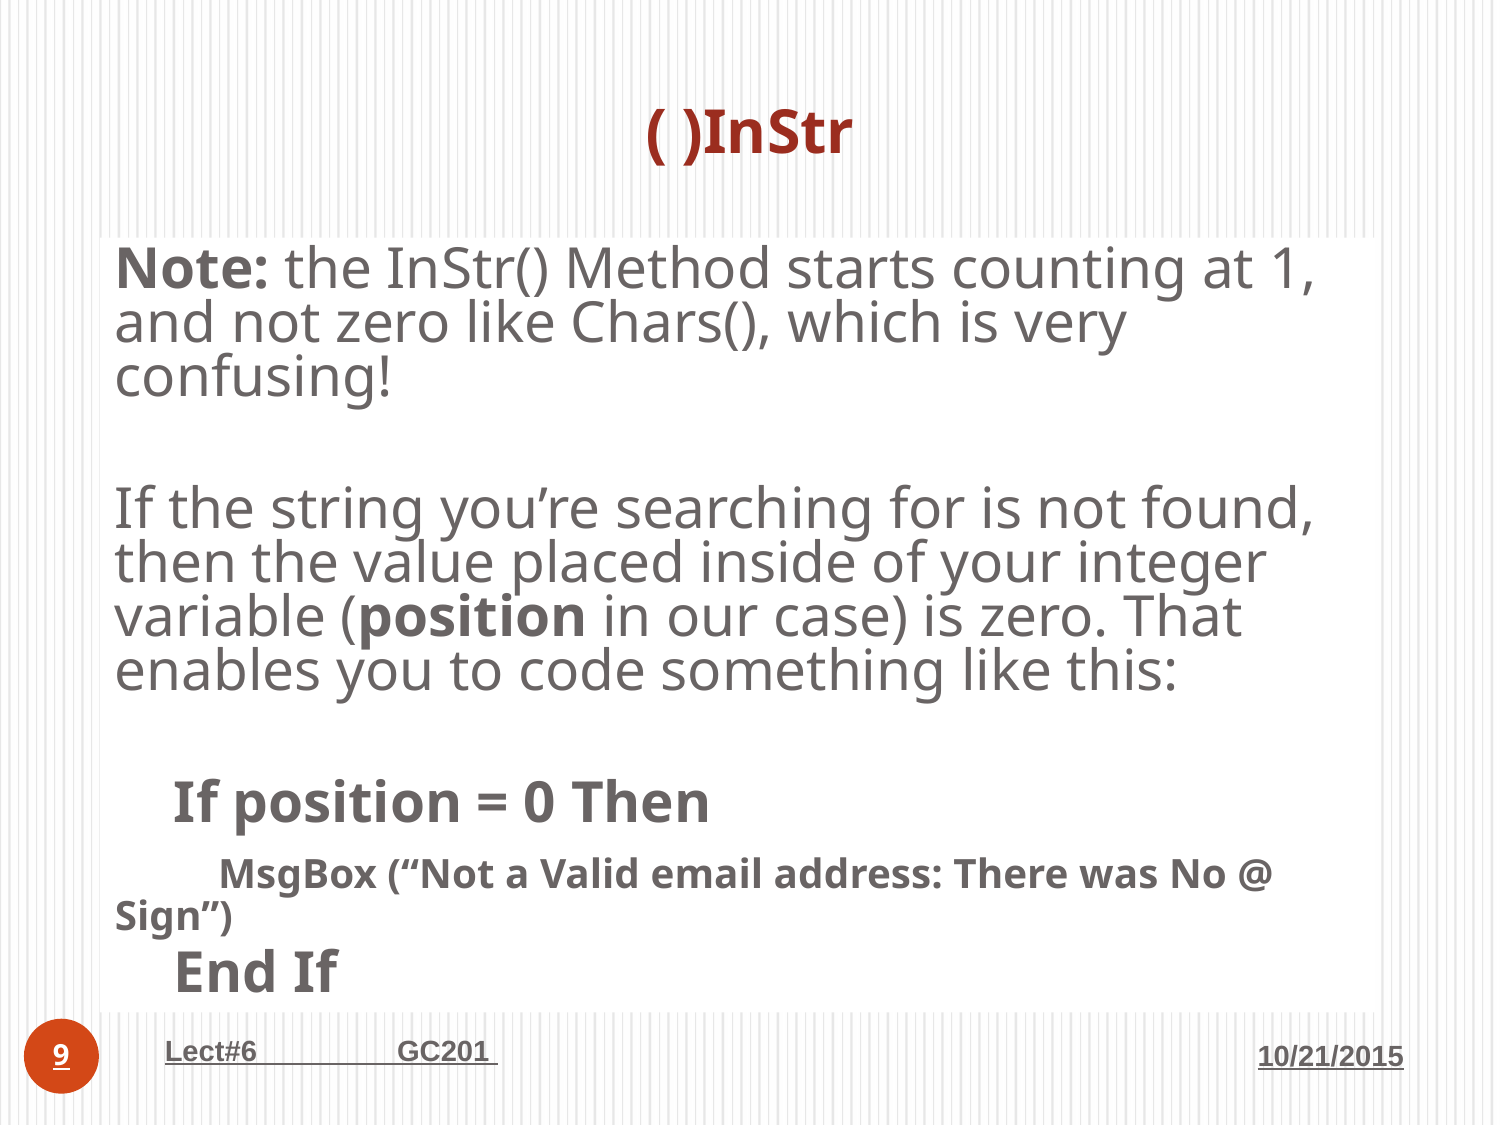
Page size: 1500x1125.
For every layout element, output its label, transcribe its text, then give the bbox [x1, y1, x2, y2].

footer Lect#6 GC201 [150, 1012, 800, 1088]
subtitle Note: the InStr() Method starts counting at 1, and not zero like Chars(), which is very confusing! If the string you’re searching for is not found, then the value placed inside of your integer variable (position in our case) is zero. That enables you to code something like this: If position = 0 Then MsgBox (“Not a Valid email address: There was No @ Sign”) End If [99, 254, 1376, 1013]
slide_number 9 [23, 1018, 99, 1094]
title InStr( ) [74, 12, 1426, 254]
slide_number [1012, 1015, 1419, 1094]
